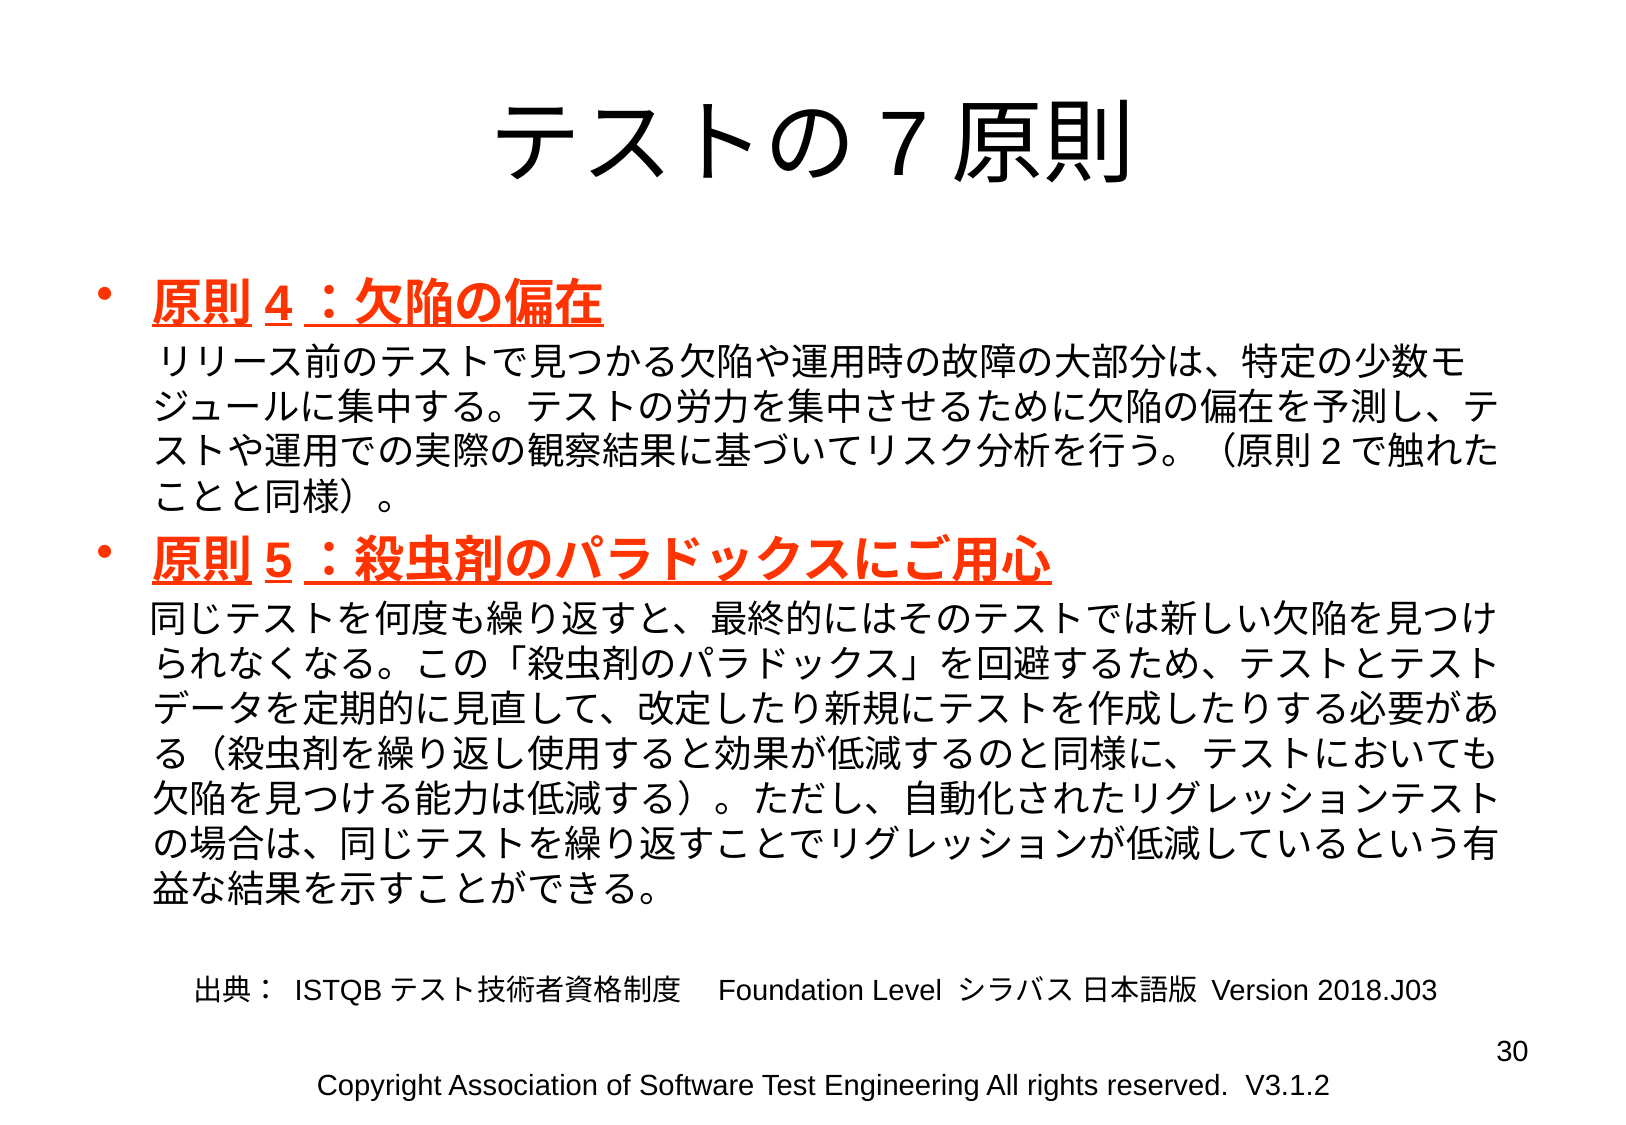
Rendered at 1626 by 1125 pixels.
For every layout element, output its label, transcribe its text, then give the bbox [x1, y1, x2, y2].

text_box 出典： ISTQBテスト技術者資格制度 Foundation Level シラバス 日本語版 Version 2018.J03 [51, 964, 1580, 1014]
slide_number 30 [1164, 1024, 1544, 1103]
list 原則4：欠陥の偏在 リリース前のテストで見つかる欠陥や運用時の故障の大部分は、特定の少数モジュールに集中する。テストの労力を集中させるために欠陥の偏在を予測し、テストや運用での実際の観察結果に基づいてリスク分析を行う。（原則2で触れたことと同様）。 原則5：殺虫剤のパラドックスにご用心 同じテストを何度も繰り返すと、最終的にはそのテストでは新しい欠陥を見つけられなくなる。この「殺虫剤のパラドックス」を回避するため、テストとテストデータを定期的に見直して、改定したり新規にテストを作成したりする必要がある（殺虫剤を繰り返し使用すると効果が低減するのと同様に、テストにおいても欠陥を見つける能力は低減する）。ただし、自動化されたリグレッションテストの場合は、同じテストを繰り返すことでリグレッションが低減しているという有益な結果を示すことができる。 [80, 262, 1544, 918]
footer Copyright Association of Software Test Engineering All rights reserved. V3.1.2 [233, 1058, 1416, 1103]
title テストの7原則 [80, 44, 1544, 233]
